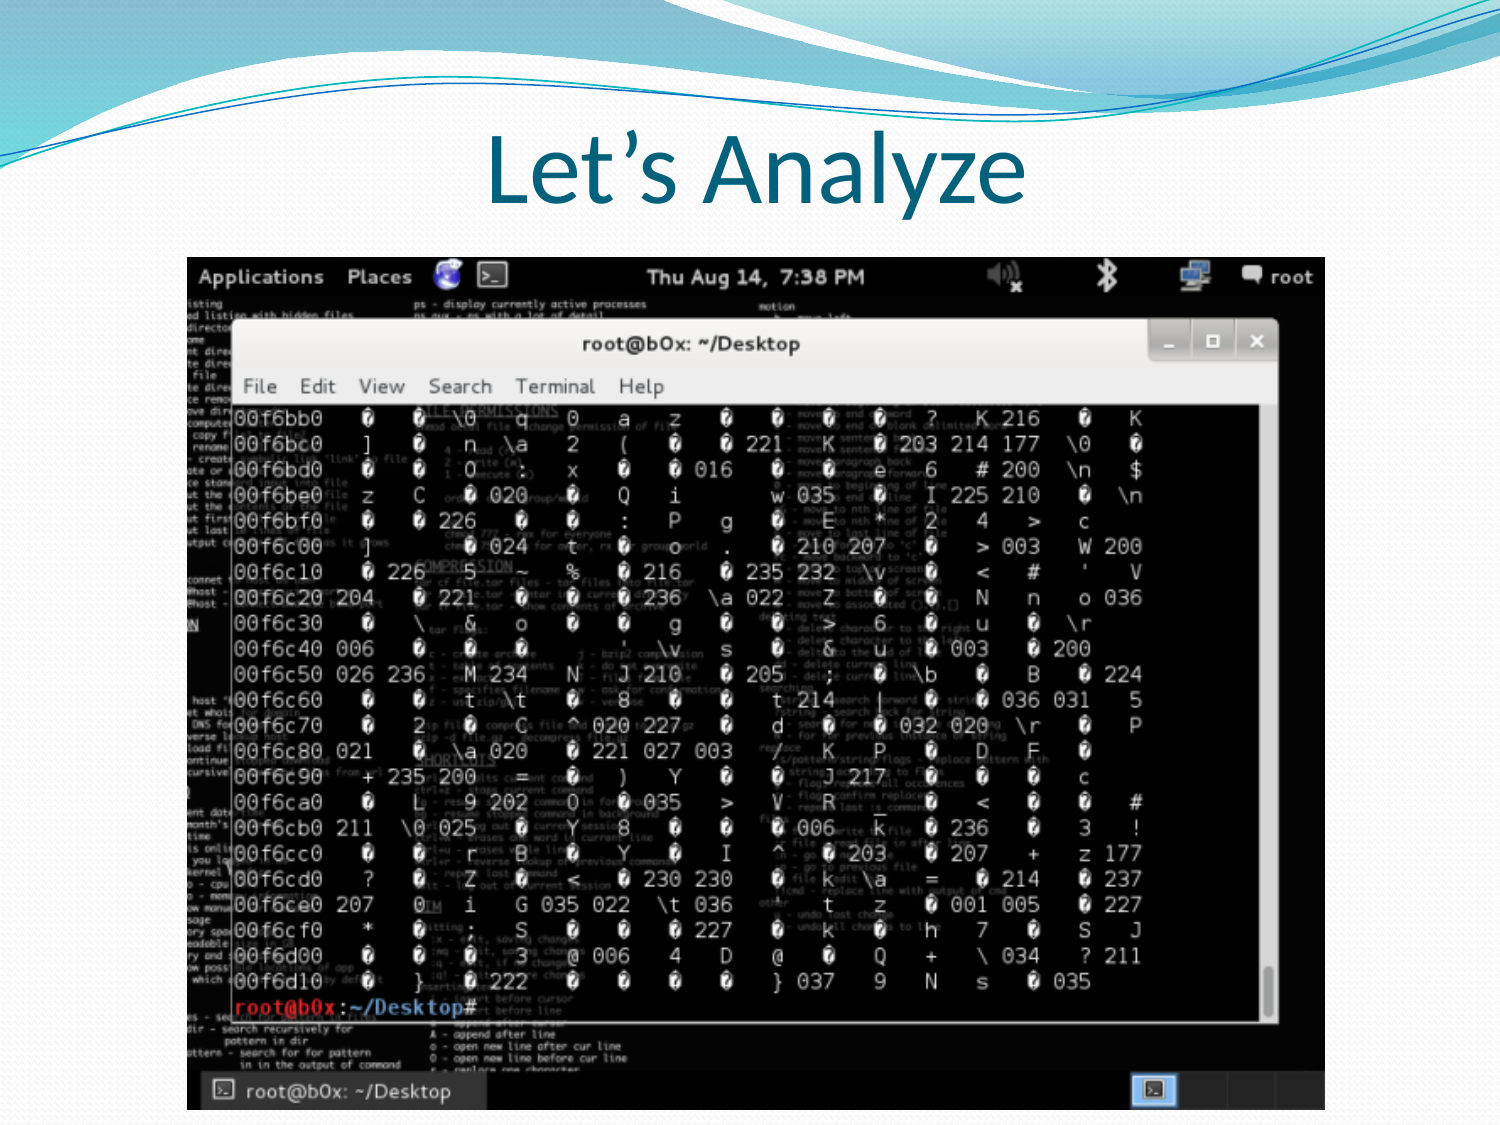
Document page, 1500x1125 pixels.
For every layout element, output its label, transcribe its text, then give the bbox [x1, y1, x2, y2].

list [187, 257, 1325, 1110]
title Let’s Analyze [82, 58, 1432, 225]
